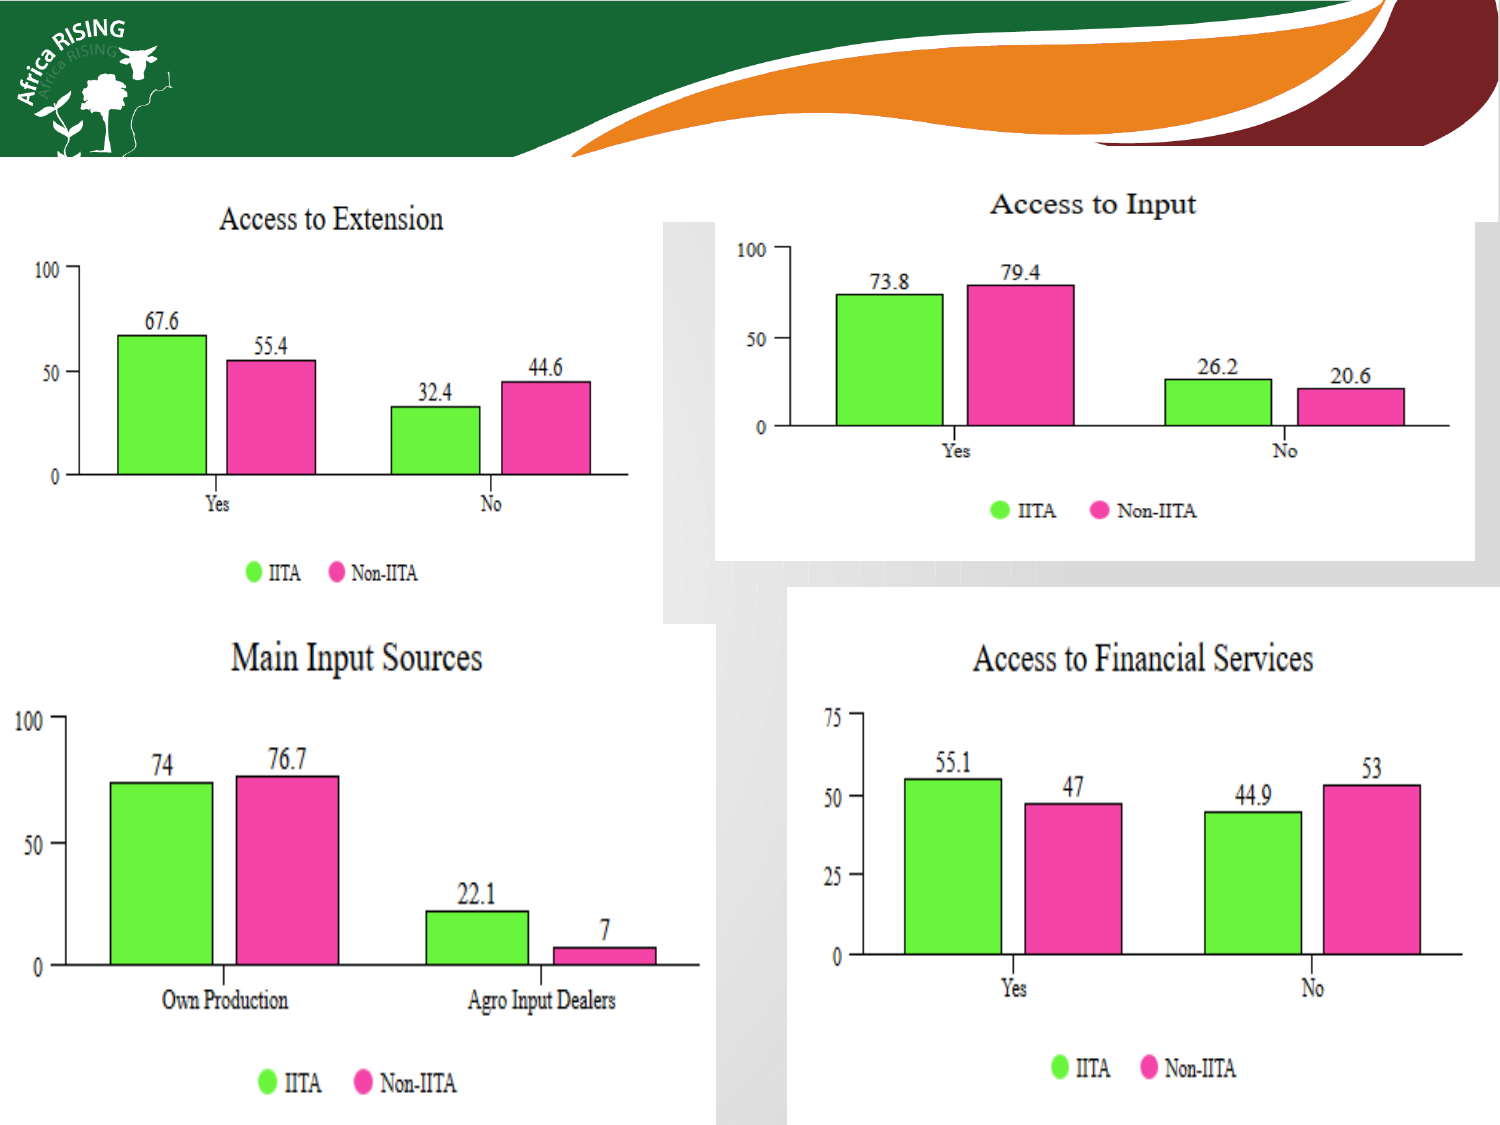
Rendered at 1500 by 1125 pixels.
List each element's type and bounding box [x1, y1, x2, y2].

picture [0, 0, 1499, 1125]
list [714, 146, 1476, 561]
picture [786, 586, 1500, 1125]
